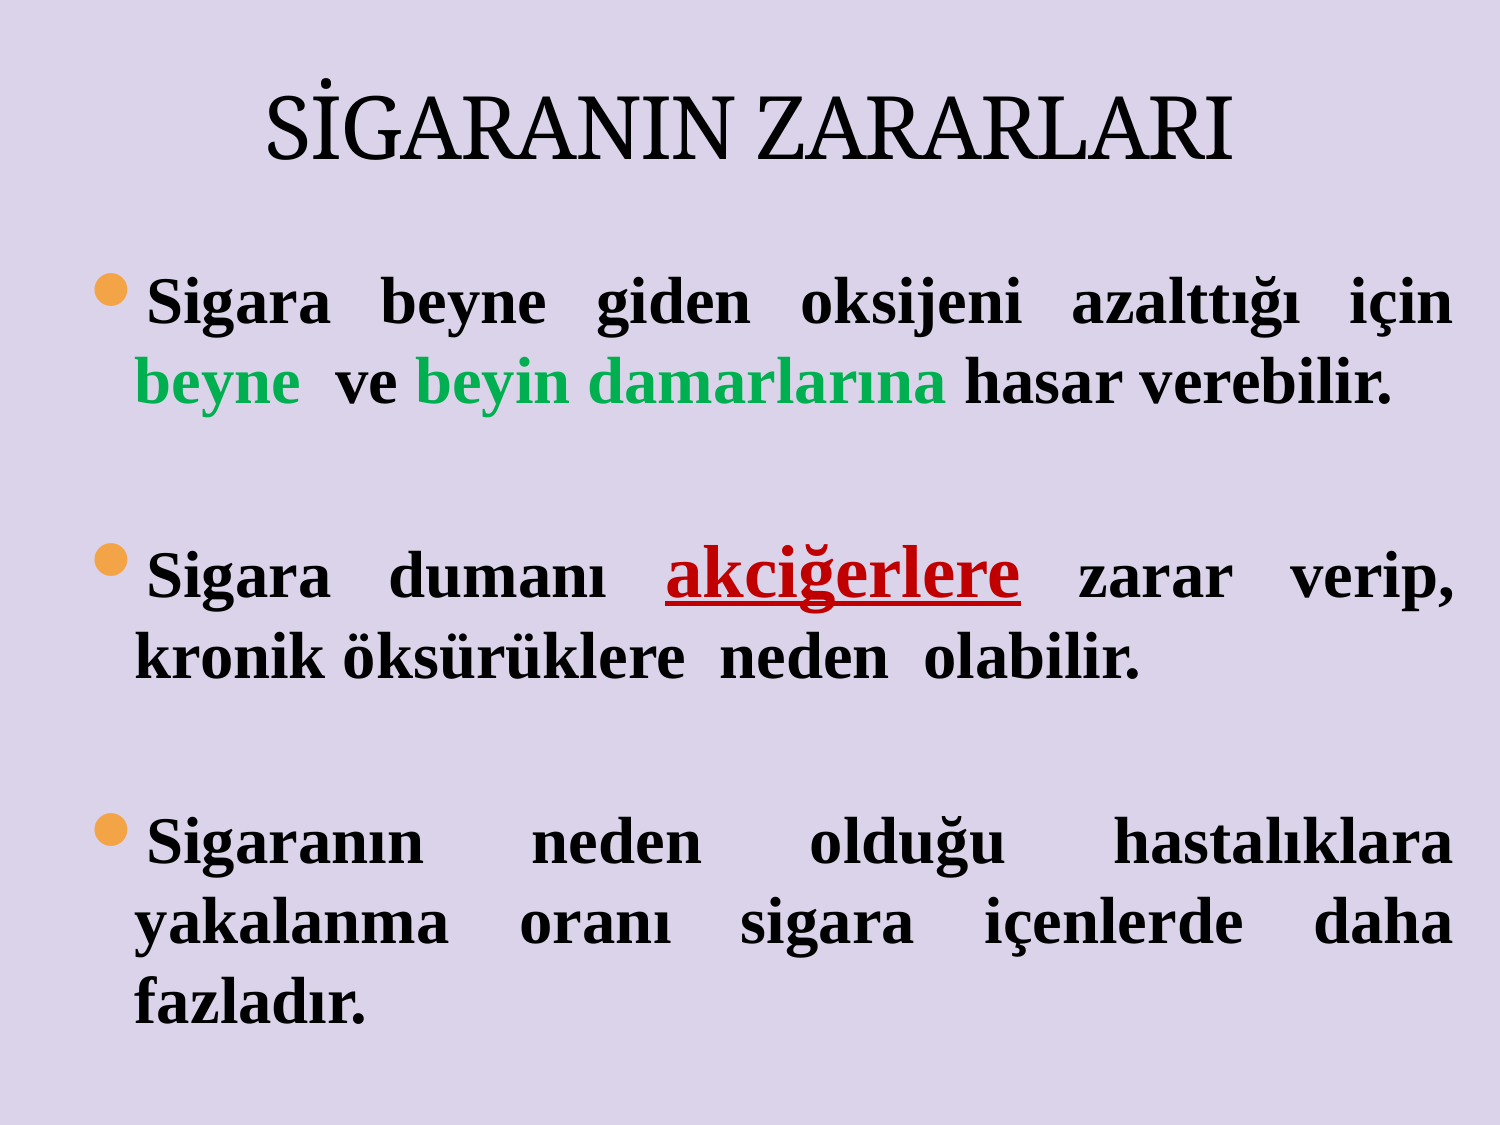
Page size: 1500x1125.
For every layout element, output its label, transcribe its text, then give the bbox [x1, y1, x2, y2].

title SİGARANIN ZARARLARI [74, 24, 1425, 185]
list Sigara beyne giden oksijeni azalttığı için beyne ve beyin damarlarına hasar verebilir. Sigara dumanı akciğerlere zarar verip, kronik öksürüklere neden olabilir. Sigaranın neden olduğu hastalıklara yakalanma oranı sigara içenlerde daha fazladır. [75, 249, 1471, 1000]
